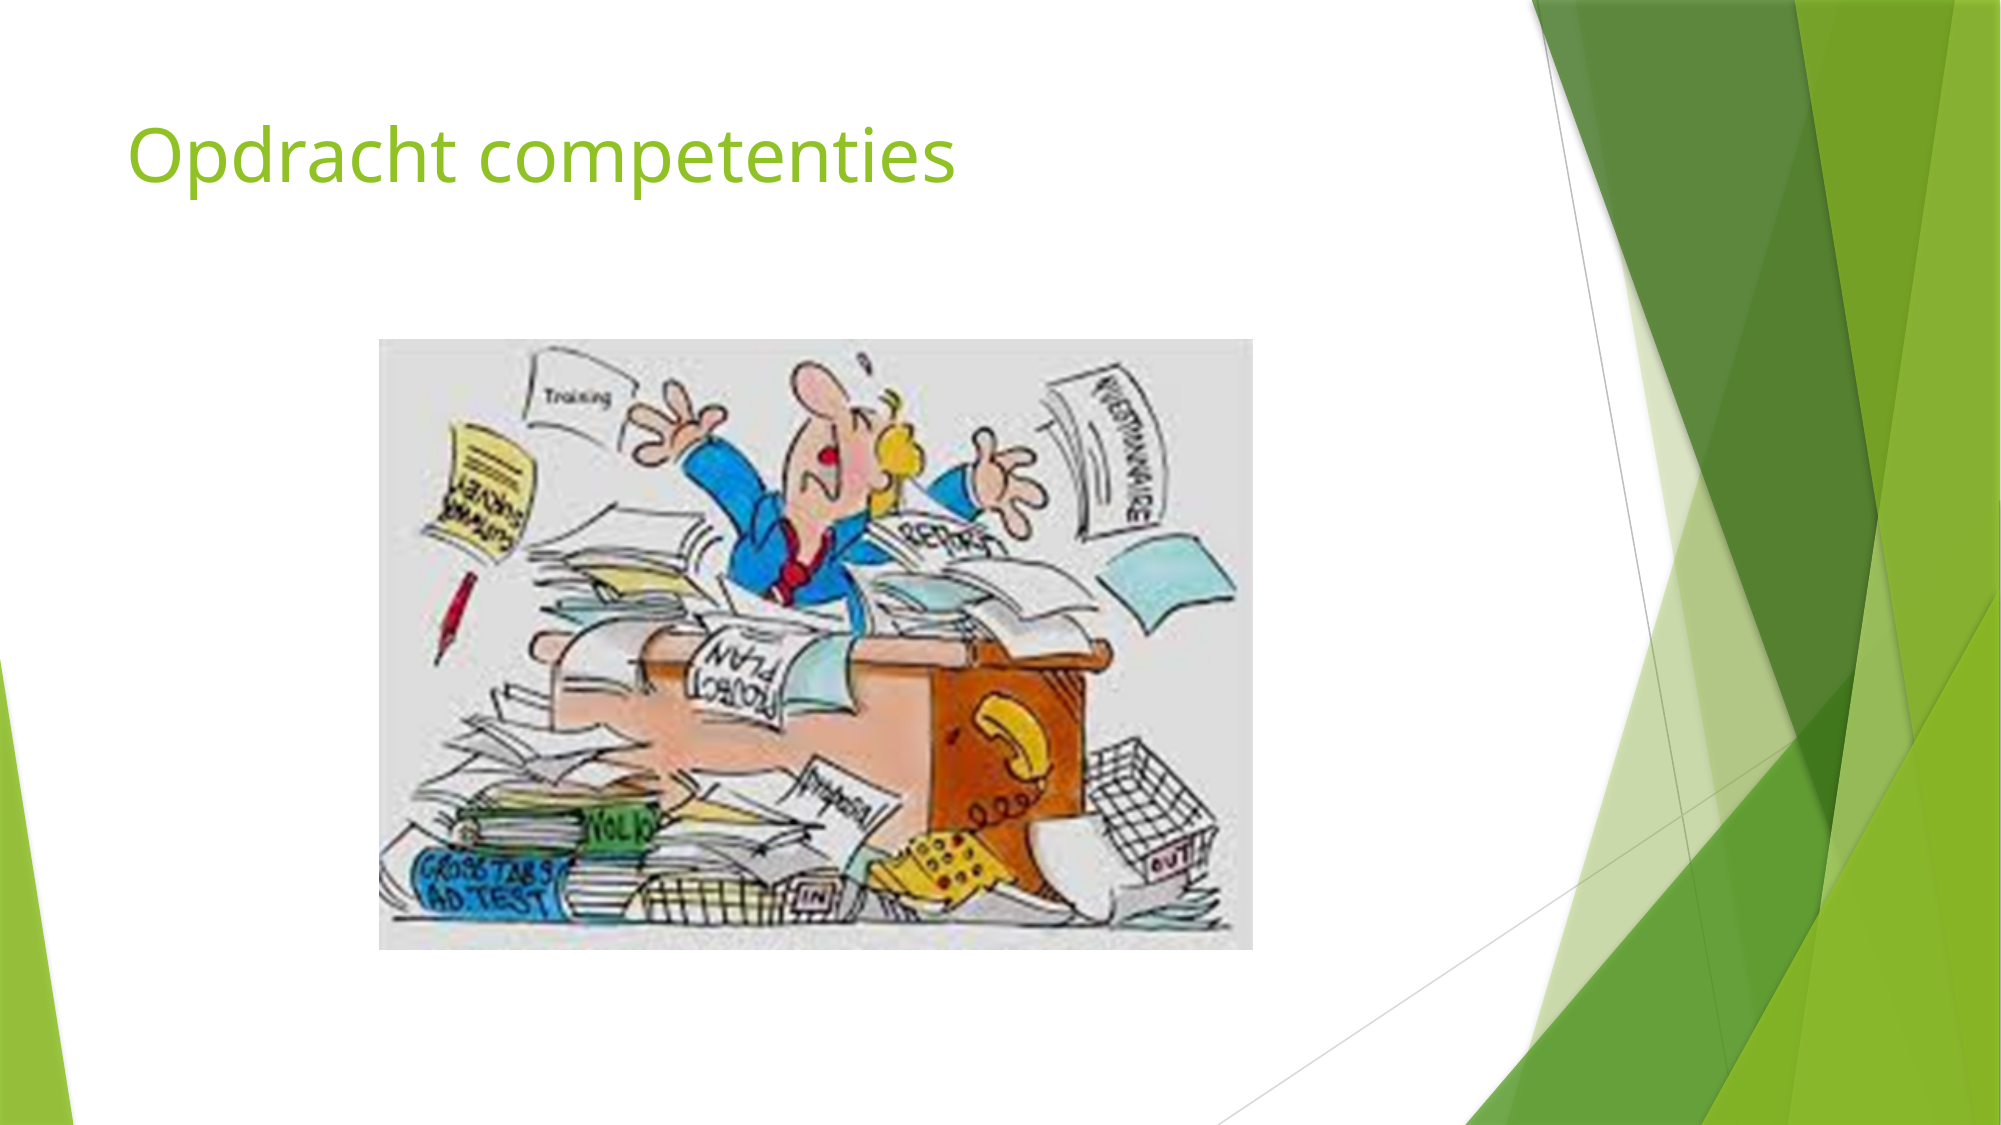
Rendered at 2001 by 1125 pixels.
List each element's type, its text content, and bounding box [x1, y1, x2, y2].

title Opdracht competenties [111, 99, 1522, 317]
picture [378, 339, 1254, 950]
